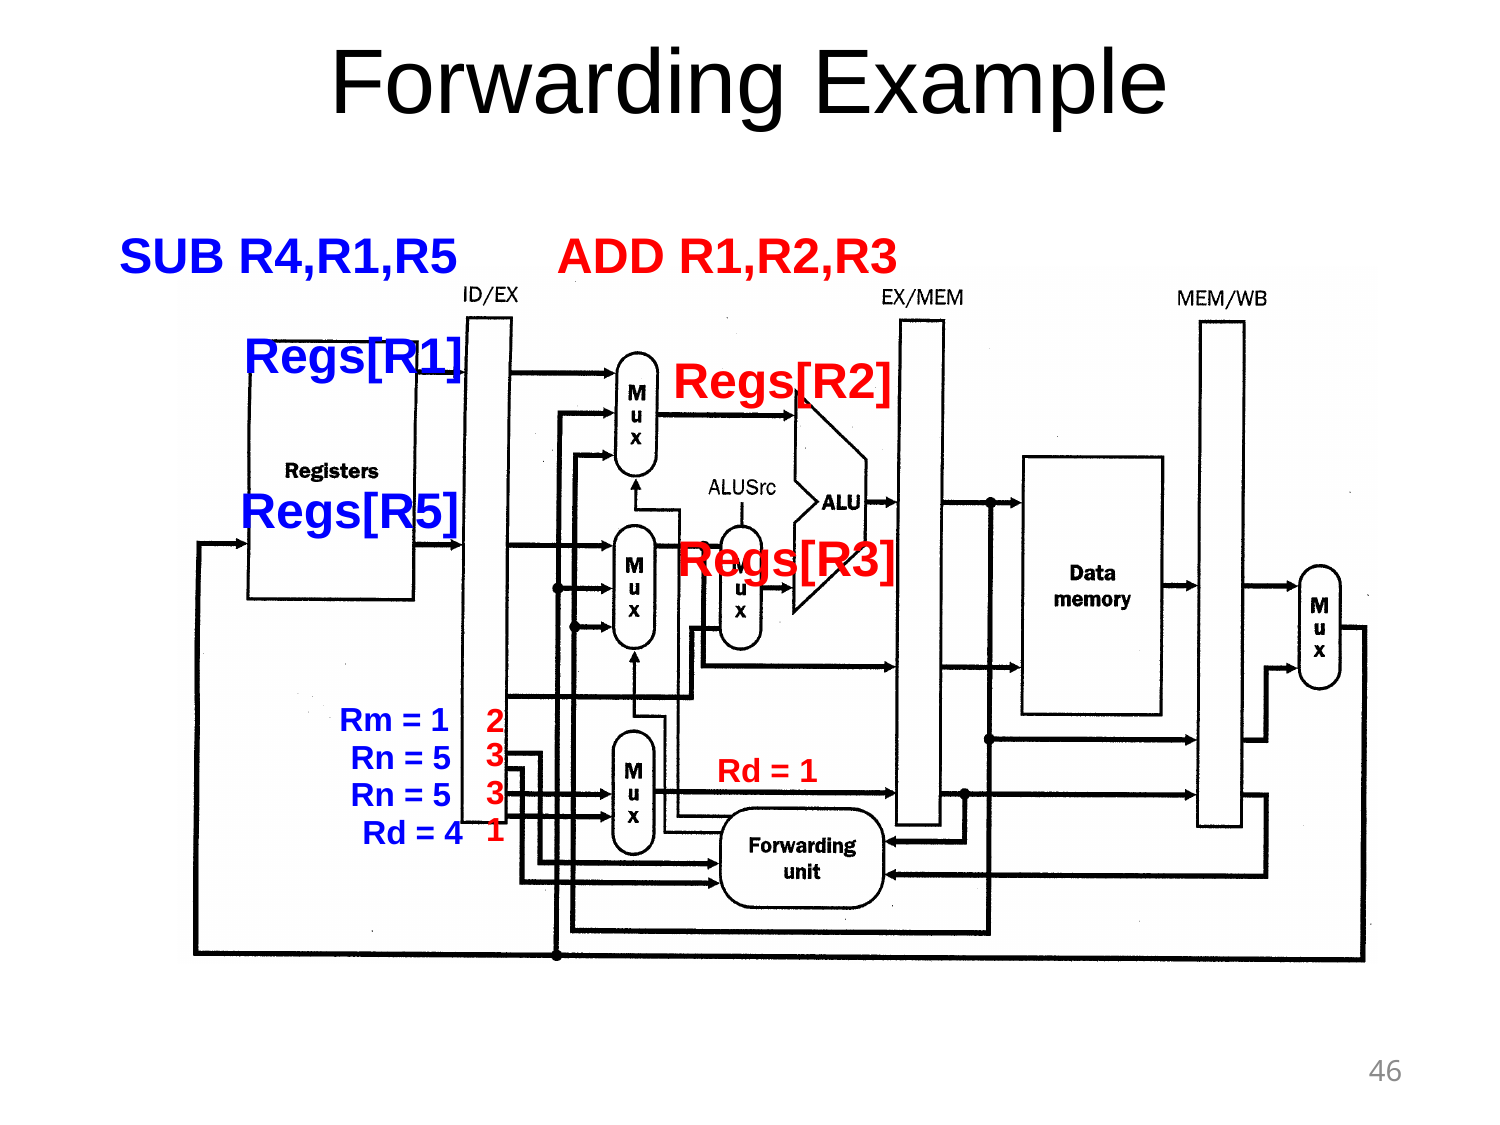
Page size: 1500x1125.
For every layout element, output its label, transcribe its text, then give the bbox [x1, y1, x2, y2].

slide_number 46 [1074, 1042, 1425, 1103]
text_box [89, 166, 1440, 909]
text_box SUB R4,R1,R5 [104, 216, 473, 292]
text_box ADD R1,R2,R3 [541, 216, 913, 265]
title Forwarding Example [112, 0, 1388, 155]
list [176, 266, 1378, 964]
